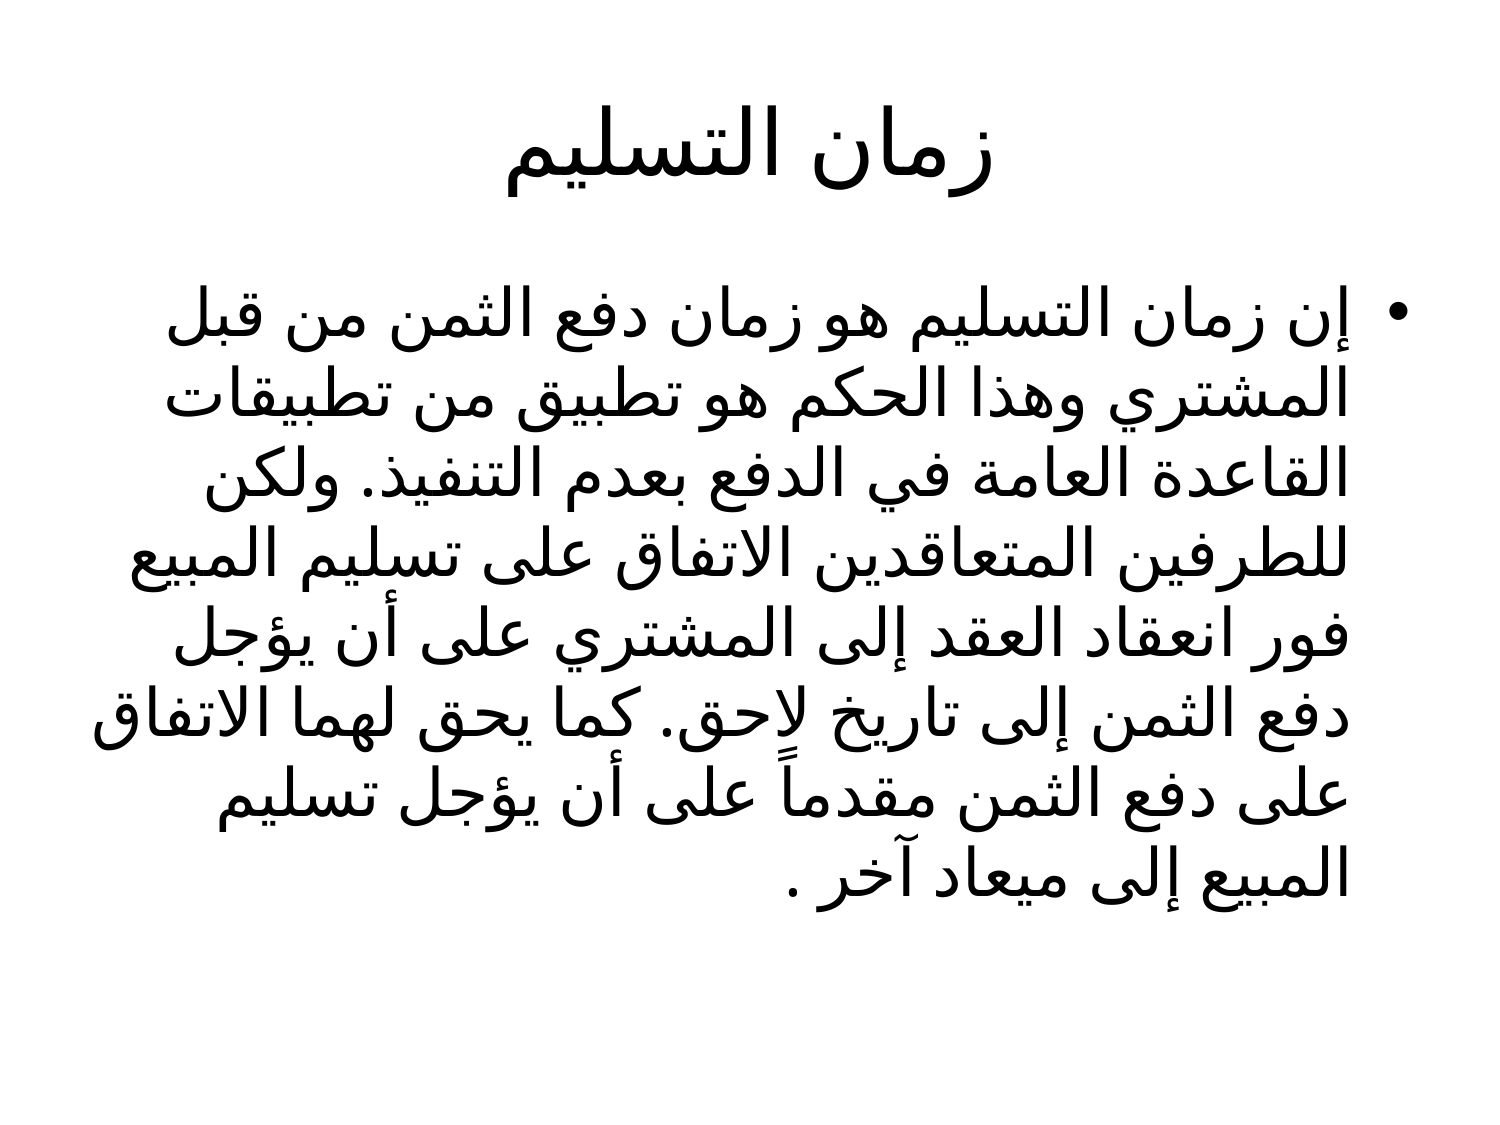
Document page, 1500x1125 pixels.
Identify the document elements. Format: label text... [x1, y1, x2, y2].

title زمان التسليم [75, 45, 1425, 233]
list إن زمان التسليم هو زمان دفع الثمن من قبل المشتري وهذا الحكم هو تطبيق من تطبيقات القاعدة العامة في الدفع بعدم التنفيذ. ولكن للطرفين المتعاقدين الاتفاق على تسليم المبيع فور انعقاد العقد إلى المشتري على أن يؤجل دفع الثمن إلى تاريخ لاحق. كما يحق لهما الاتفاق على دفع الثمن مقدماً على أن يؤجل تسليم المبيع إلى ميعاد آخر . [75, 262, 1425, 1005]
